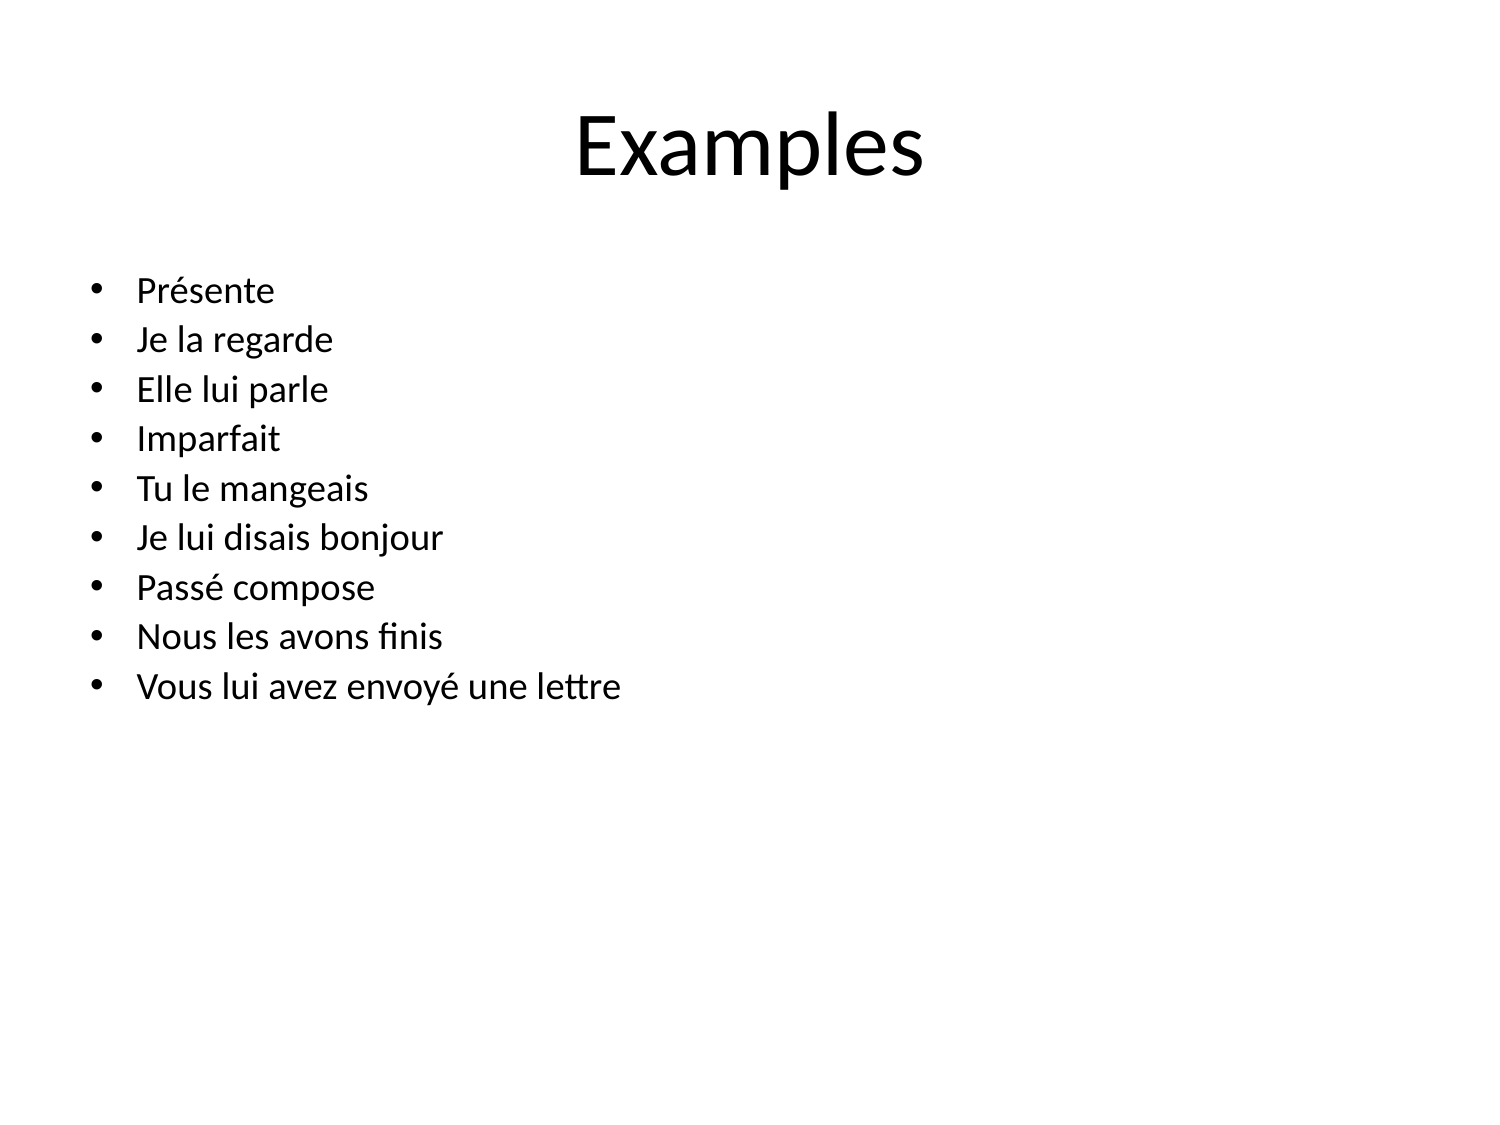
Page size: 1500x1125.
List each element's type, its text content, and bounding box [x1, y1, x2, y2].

list Présente Je la regarde Elle lui parle Imparfait Tu le mangeais Je lui disais bonjour Passé compose Nous les avons finis Vous lui avez envoyé une lettre [74, 262, 1426, 1006]
title Examples [74, 44, 1426, 233]
